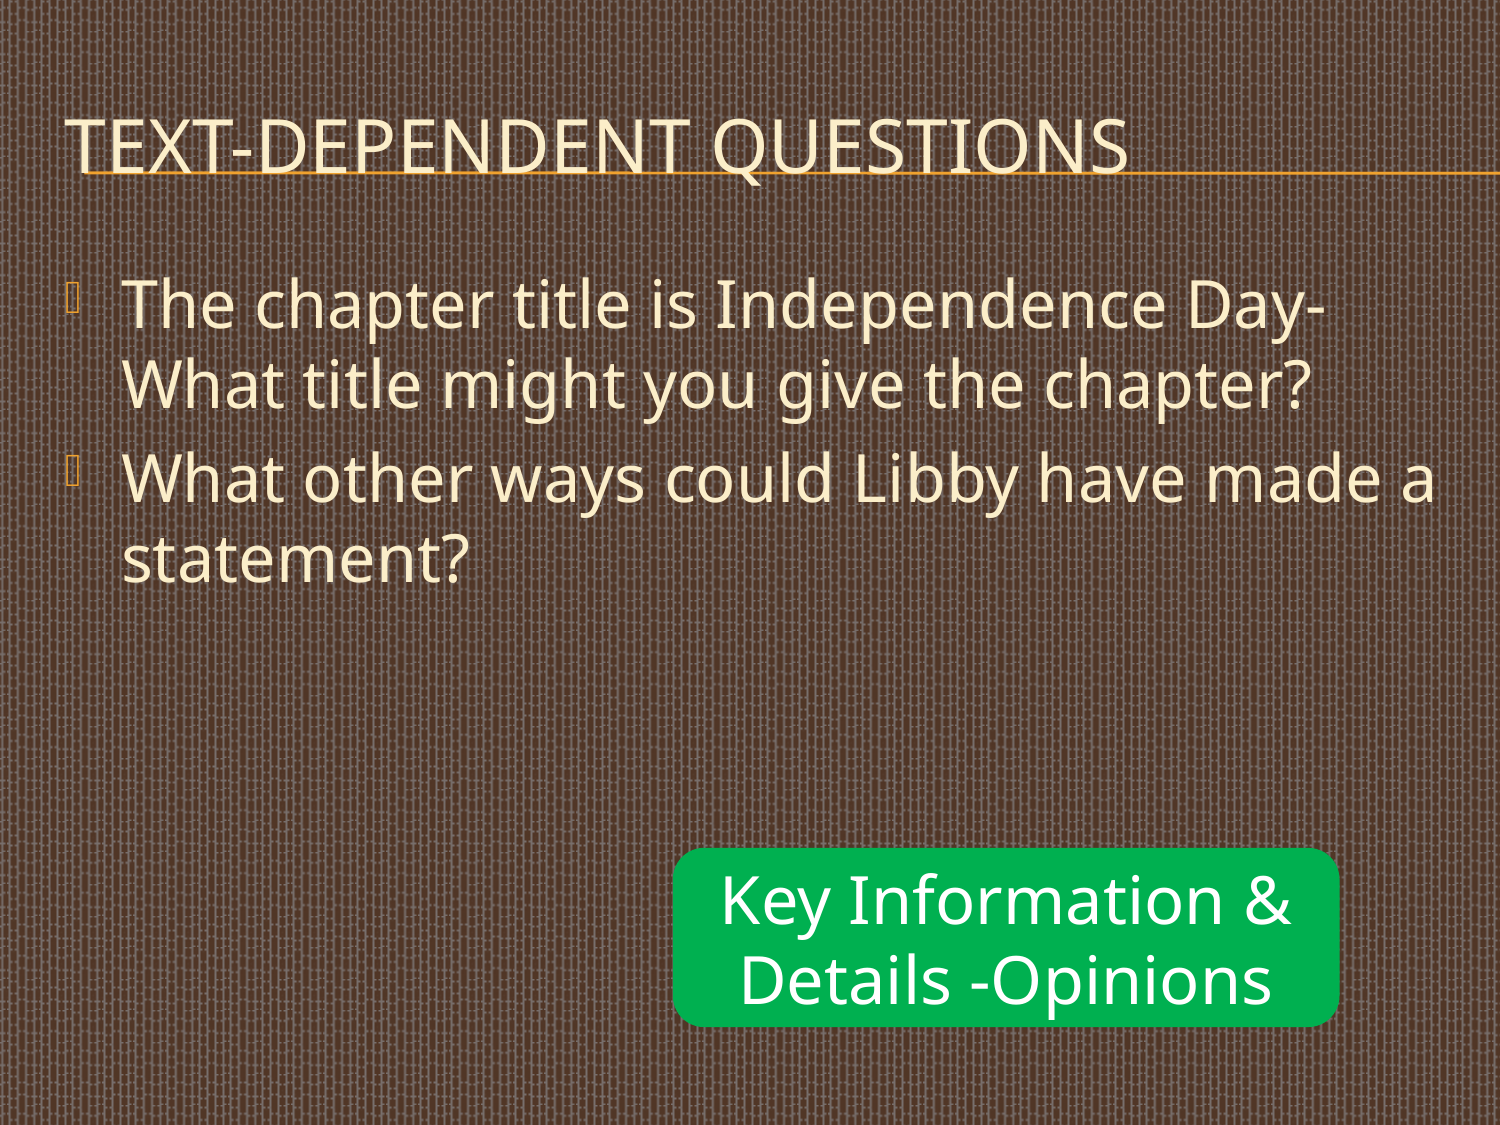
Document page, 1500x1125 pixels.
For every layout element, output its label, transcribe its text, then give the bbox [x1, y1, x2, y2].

title Text-dependent Questions [50, 75, 1475, 213]
text_box Key Information & Details -Opinions [672, 847, 1340, 1028]
list The chapter title is Independence Day- What title might you give the chapter? What other ways could Libby have made a statement? [50, 254, 1475, 998]
